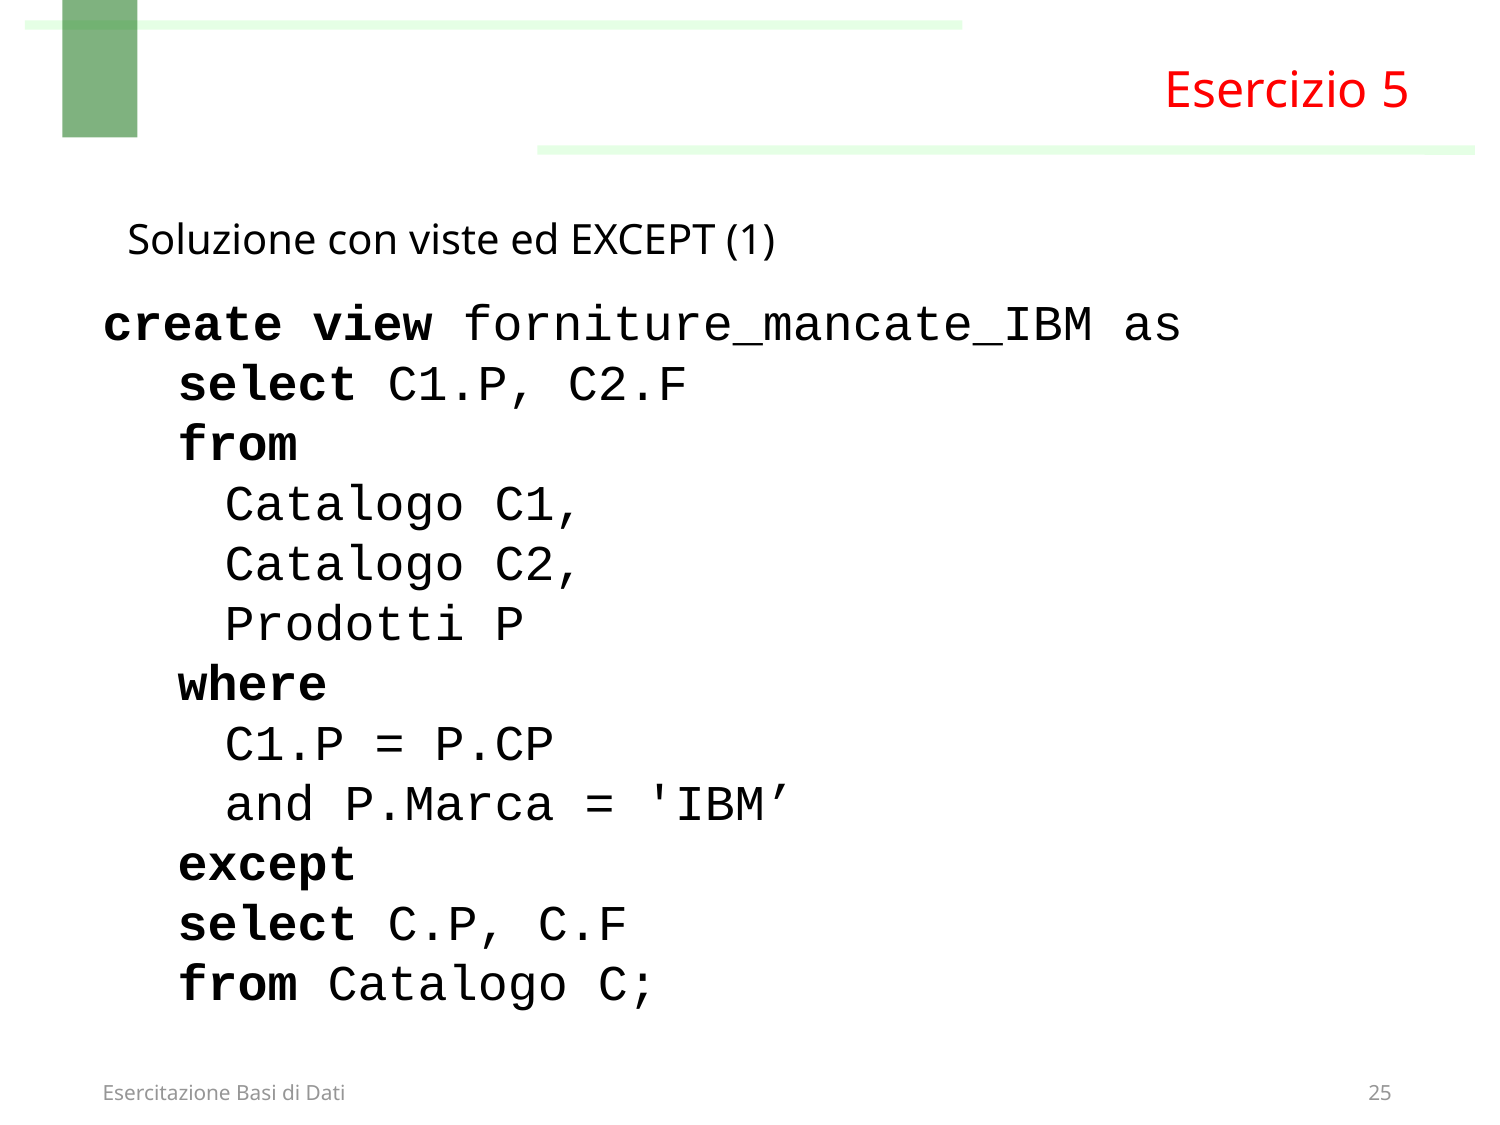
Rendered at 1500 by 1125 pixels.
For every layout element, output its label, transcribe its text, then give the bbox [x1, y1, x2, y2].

text_box create view forniture_mancate_IBM as select C1.P, C2.F from Catalogo C1, Catalogo C2, Prodotti P where C1.P = P.CP and P.Marca = 'IBM’ except select C.P, C.F from Catalogo C; [87, 282, 1425, 1018]
text_box Soluzione con viste ed EXCEPT (1) [112, 205, 1488, 311]
title Esercizio 5 [174, 37, 1425, 138]
